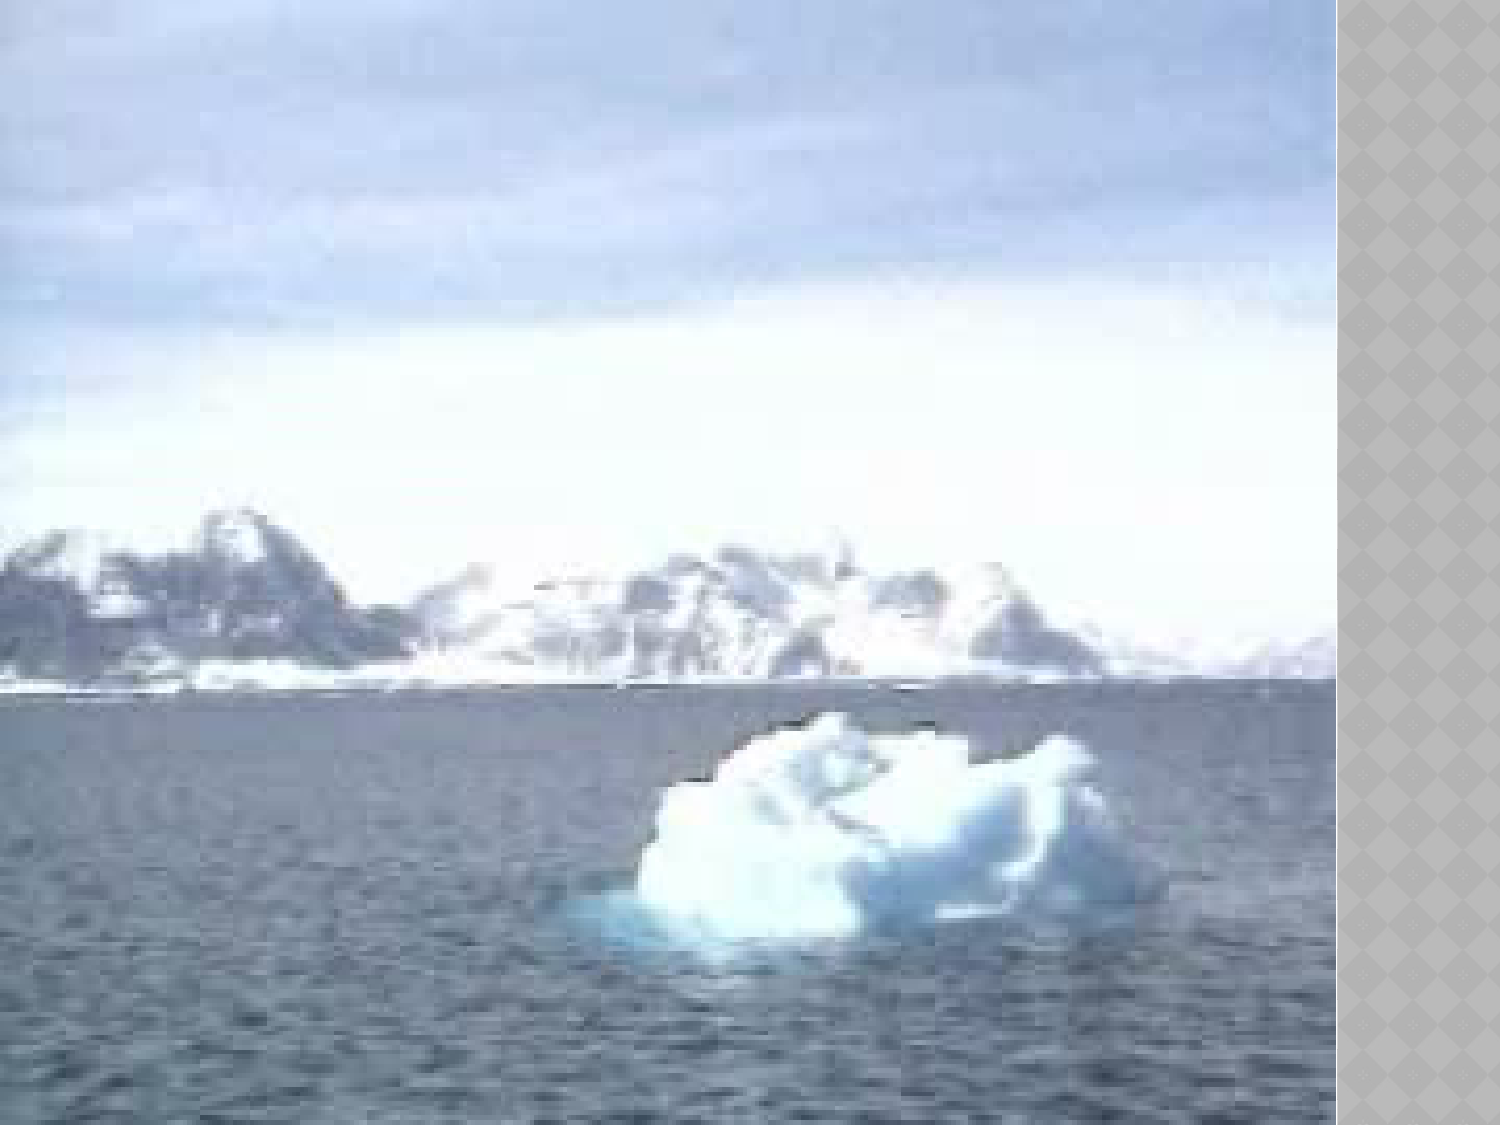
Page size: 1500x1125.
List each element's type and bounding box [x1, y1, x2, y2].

list [0, 0, 1337, 1125]
